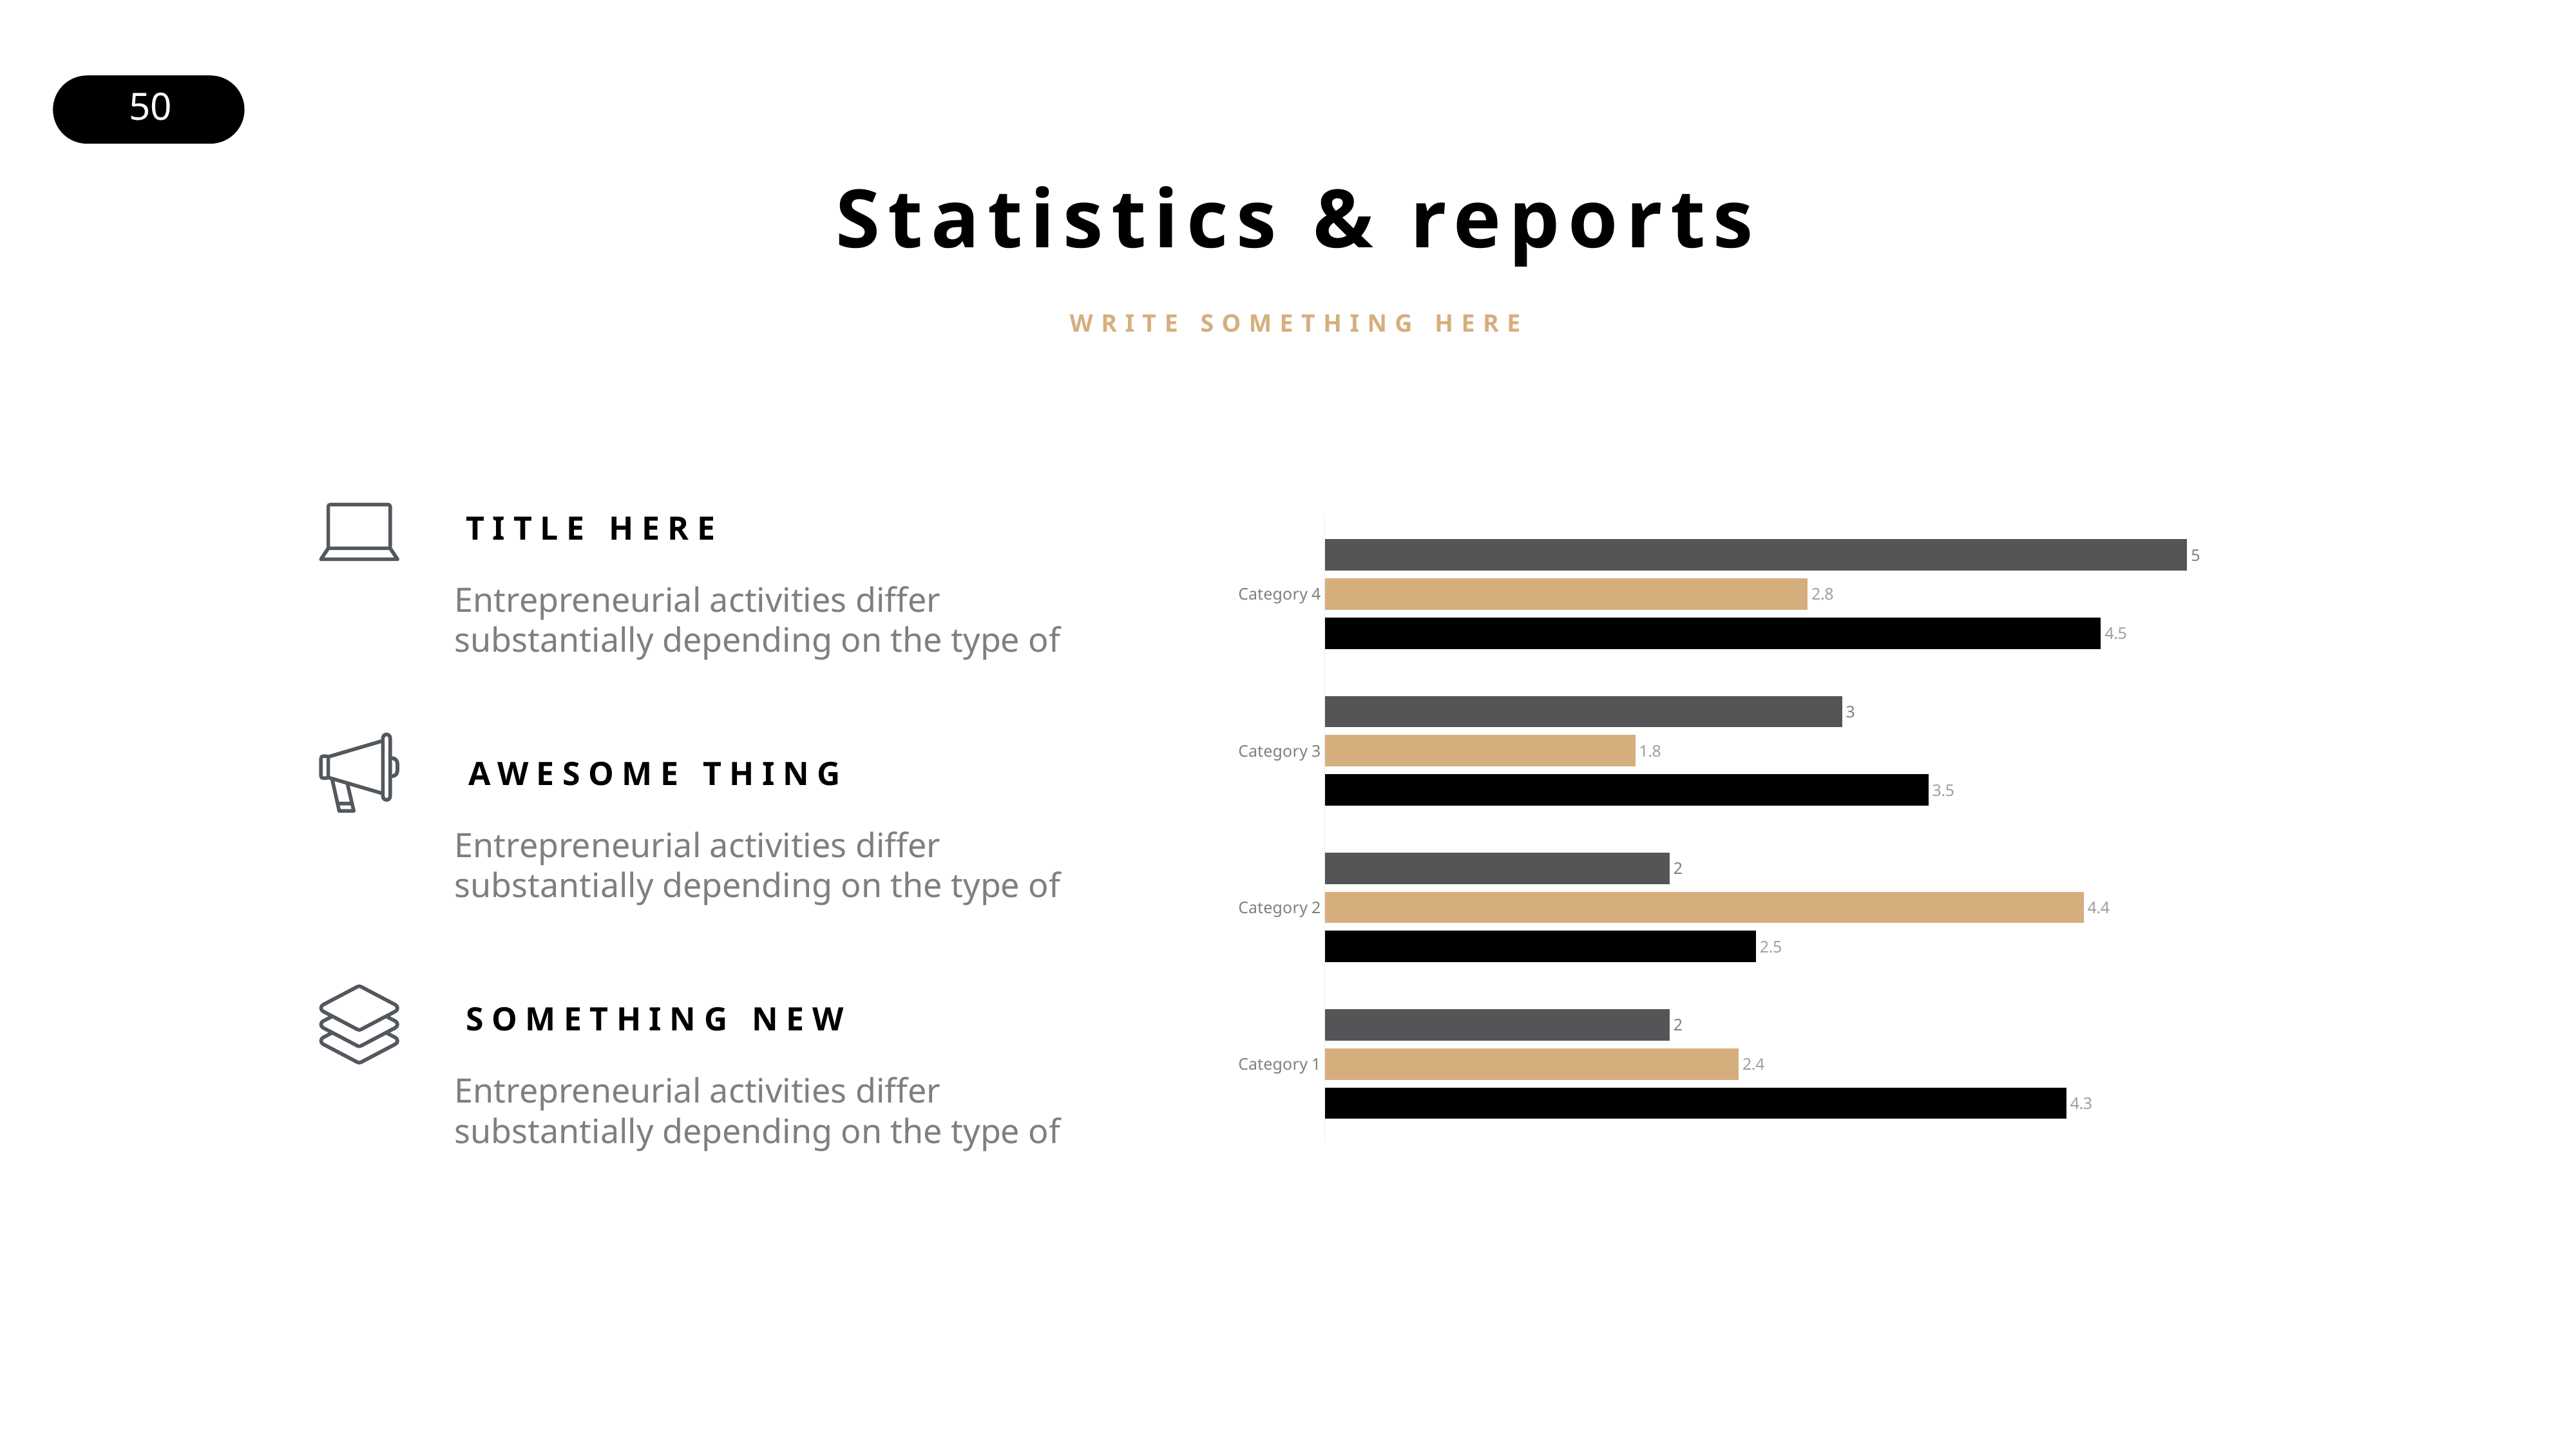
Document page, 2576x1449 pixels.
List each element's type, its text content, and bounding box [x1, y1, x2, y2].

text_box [319, 502, 399, 1065]
text_box Entrepreneurial activities differ substantially depending on the type of [444, 573, 1091, 664]
text_box Entrepreneurial activities differ substantially depending on the type of [444, 1064, 1091, 1155]
chart [1215, 502, 2383, 1156]
text_box SOMETHING NEW [456, 993, 854, 1042]
text_box TITLE HERE [456, 502, 725, 551]
text_box AWESOME THING [459, 748, 851, 797]
text_box WRITE SOMETHING HERE [998, 288, 1593, 341]
text_box Statistics & reports [736, 162, 1855, 269]
text_box Entrepreneurial activities differ substantially depending on the type of [444, 819, 1091, 909]
